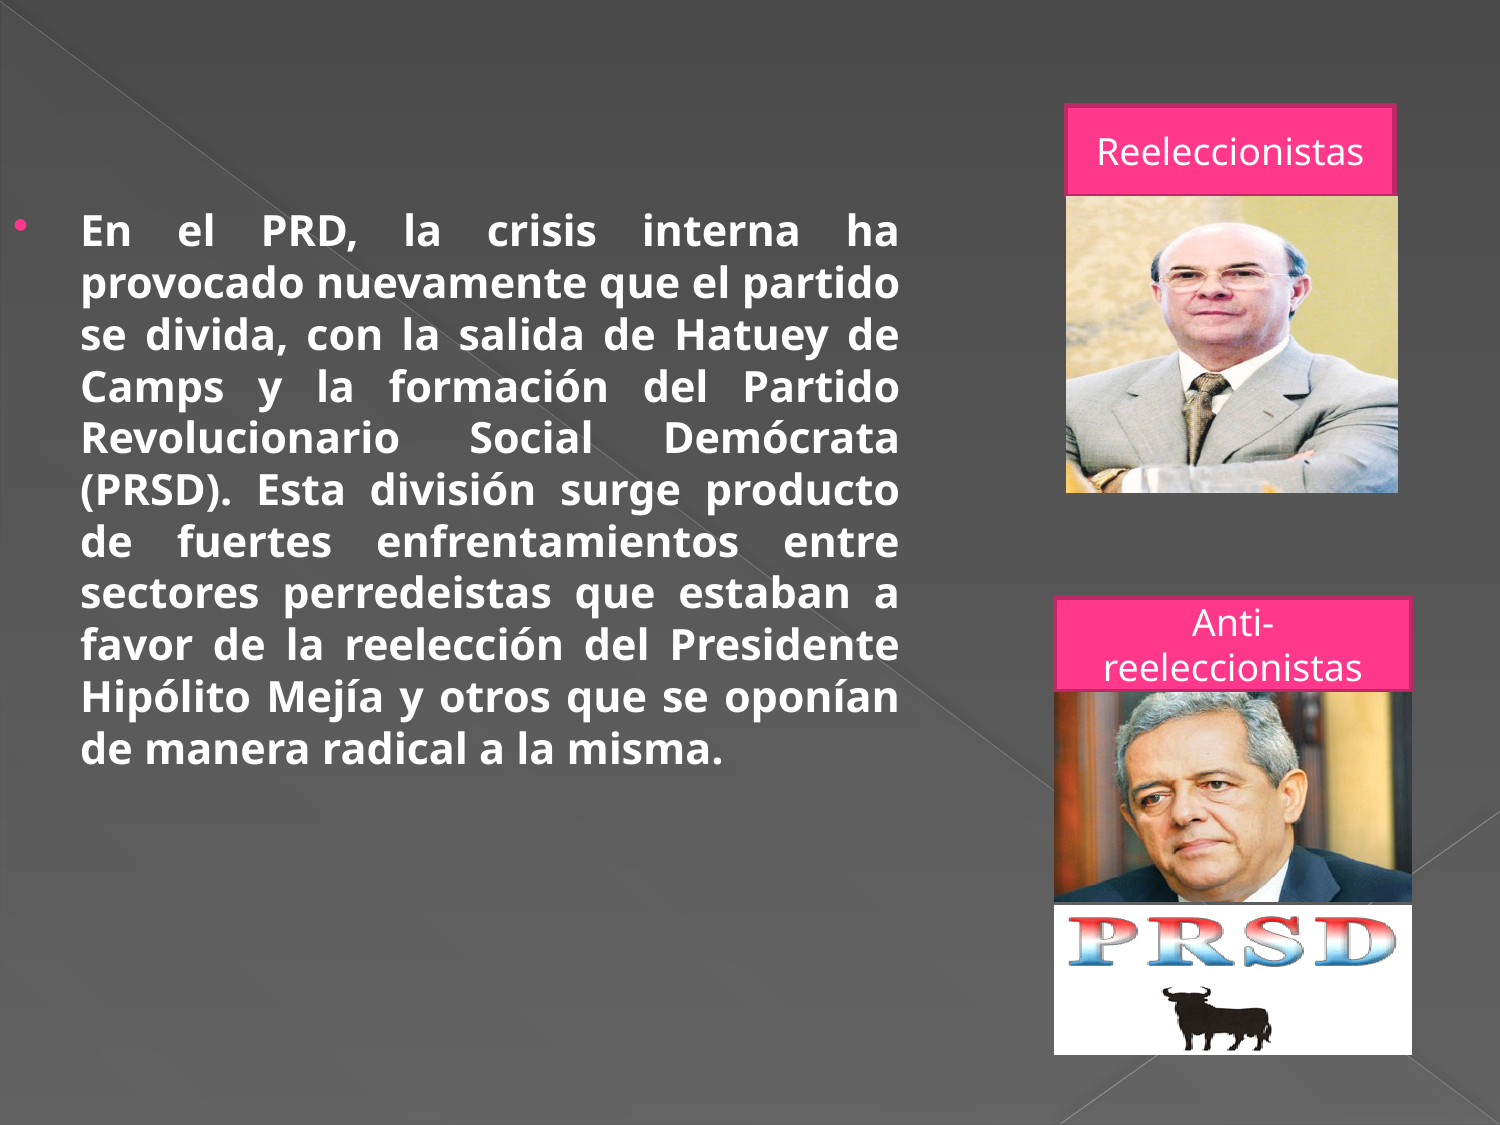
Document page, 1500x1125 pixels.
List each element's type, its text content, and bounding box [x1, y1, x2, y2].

picture [1066, 195, 1398, 493]
text_box Reeleccionistas [1064, 103, 1397, 185]
text_box Anti-reeleccionistas [1053, 595, 1413, 683]
picture [1054, 692, 1412, 903]
list En el PRD, la crisis interna ha provocado nuevamente que el partido se divida, con la salida de Hatuey de Camps y la formación del Partido Revolucionario Social Demócrata (PRSD). Esta división surge producto de fuertes enfrentamientos entre sectores perredeistas que estaban a favor de la reelección del Presidente Hipólito Mejía y otros que se oponían de manera radical a la misma. [0, 196, 916, 811]
picture [1054, 904, 1412, 1055]
